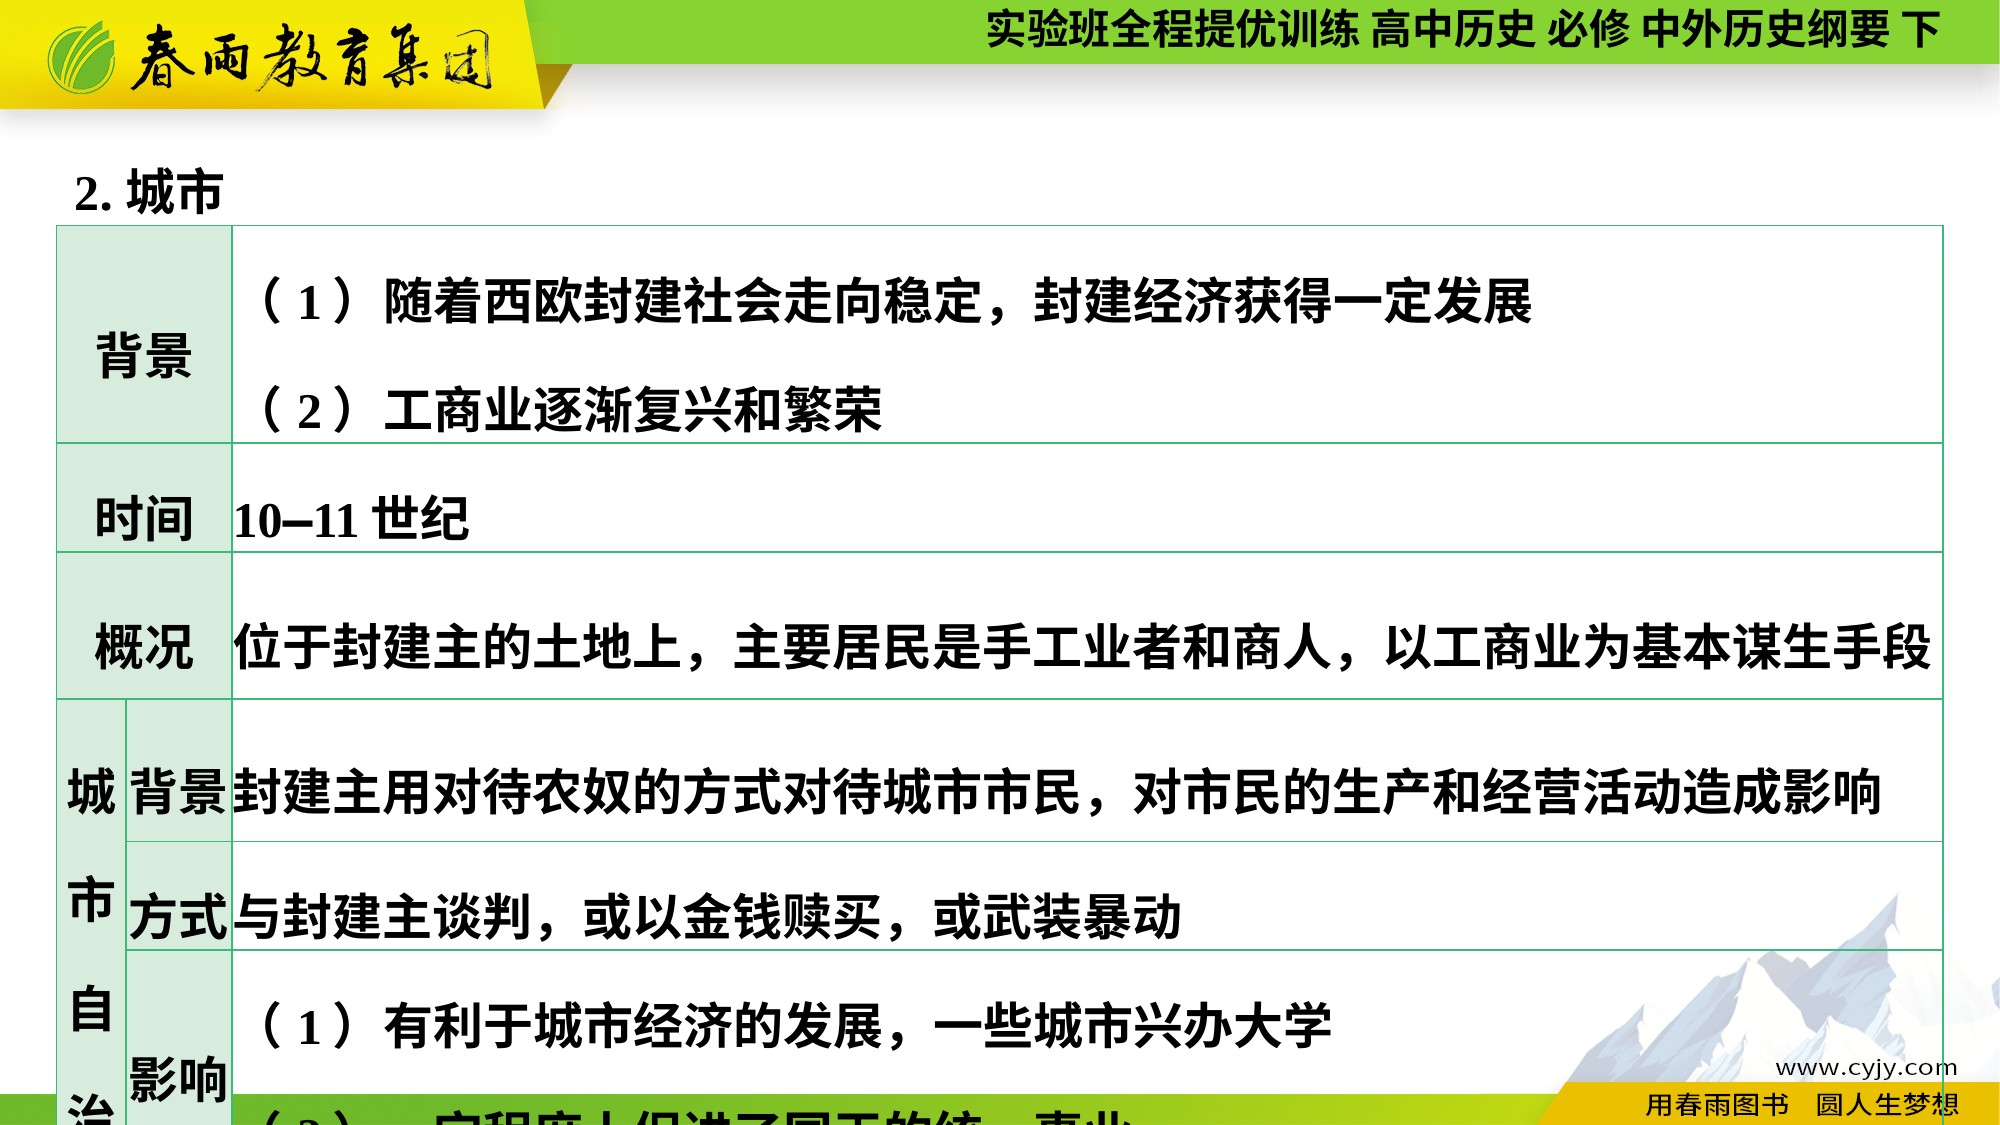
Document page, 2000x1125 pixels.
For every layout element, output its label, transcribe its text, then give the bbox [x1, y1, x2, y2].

table_cell 方式 [127, 842, 231, 949]
table_cell 封建主用对待农奴的方式对待城市市民，对市民的生产和经营活动造成影响 [233, 700, 1942, 841]
table_cell 背景 [127, 700, 231, 841]
table_cell 影响 [127, 951, 231, 1125]
list 2.城市 [59, 122, 1944, 217]
table_header 背景 [57, 226, 231, 442]
table_cell 与封建主谈判，或以金钱赎买，或武装暴动 [233, 842, 1942, 949]
table_cell （1）有利于城市经济的发展，一些城市兴办大学 （2）一定程度上促进了国王的统一事业 [233, 951, 1942, 1125]
table_cell 概况 [57, 553, 231, 698]
table_cell 城 市 自 治 [57, 700, 125, 1125]
picture [0, 0, 2000, 1125]
table_cell 10—11世纪 [233, 444, 1942, 551]
table_cell 位于封建主的土地上，主要居民是手工业者和商人，以工商业为基本谋生手段 [233, 553, 1942, 698]
table_cell 时间 [57, 444, 231, 551]
table_header （1）随着西欧封建社会走向稳定，封建经济获得一定发展 （2）工商业逐渐复兴和繁荣 [233, 226, 1942, 442]
